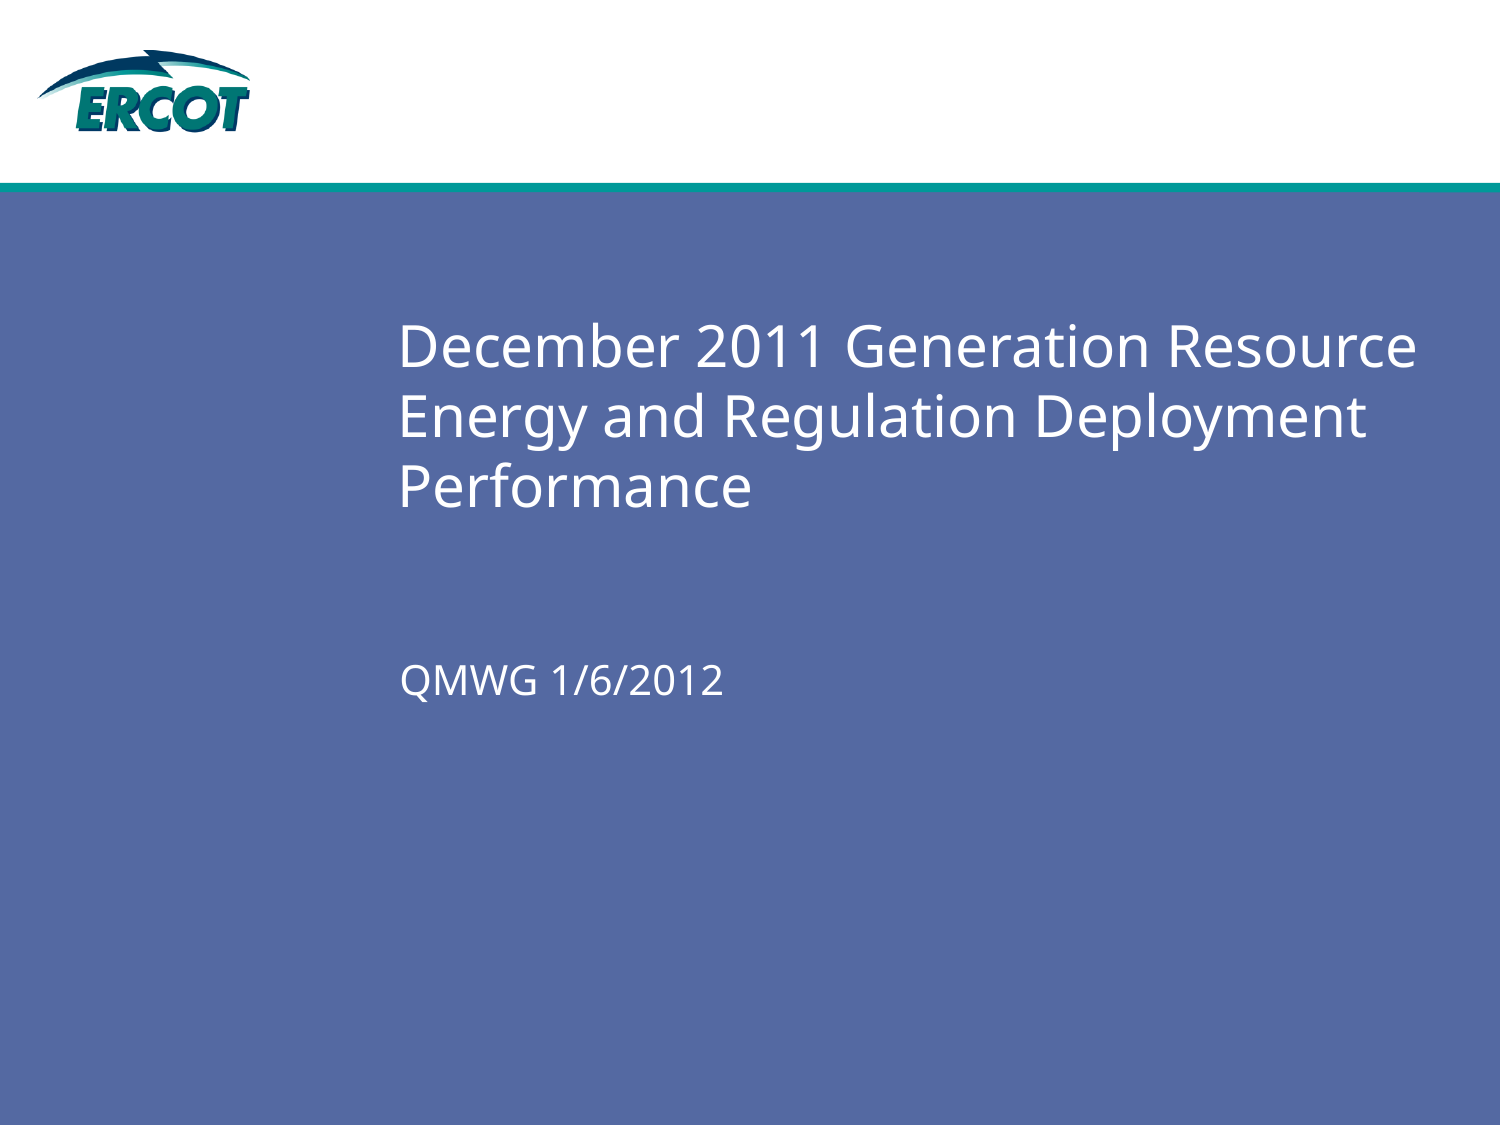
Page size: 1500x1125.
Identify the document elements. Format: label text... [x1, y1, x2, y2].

subtitle QMWG 1/6/2012 [384, 587, 1426, 776]
title December 2011 Generation Resource Energy and Regulation Deployment Performance [382, 312, 1446, 517]
picture [37, 50, 250, 136]
